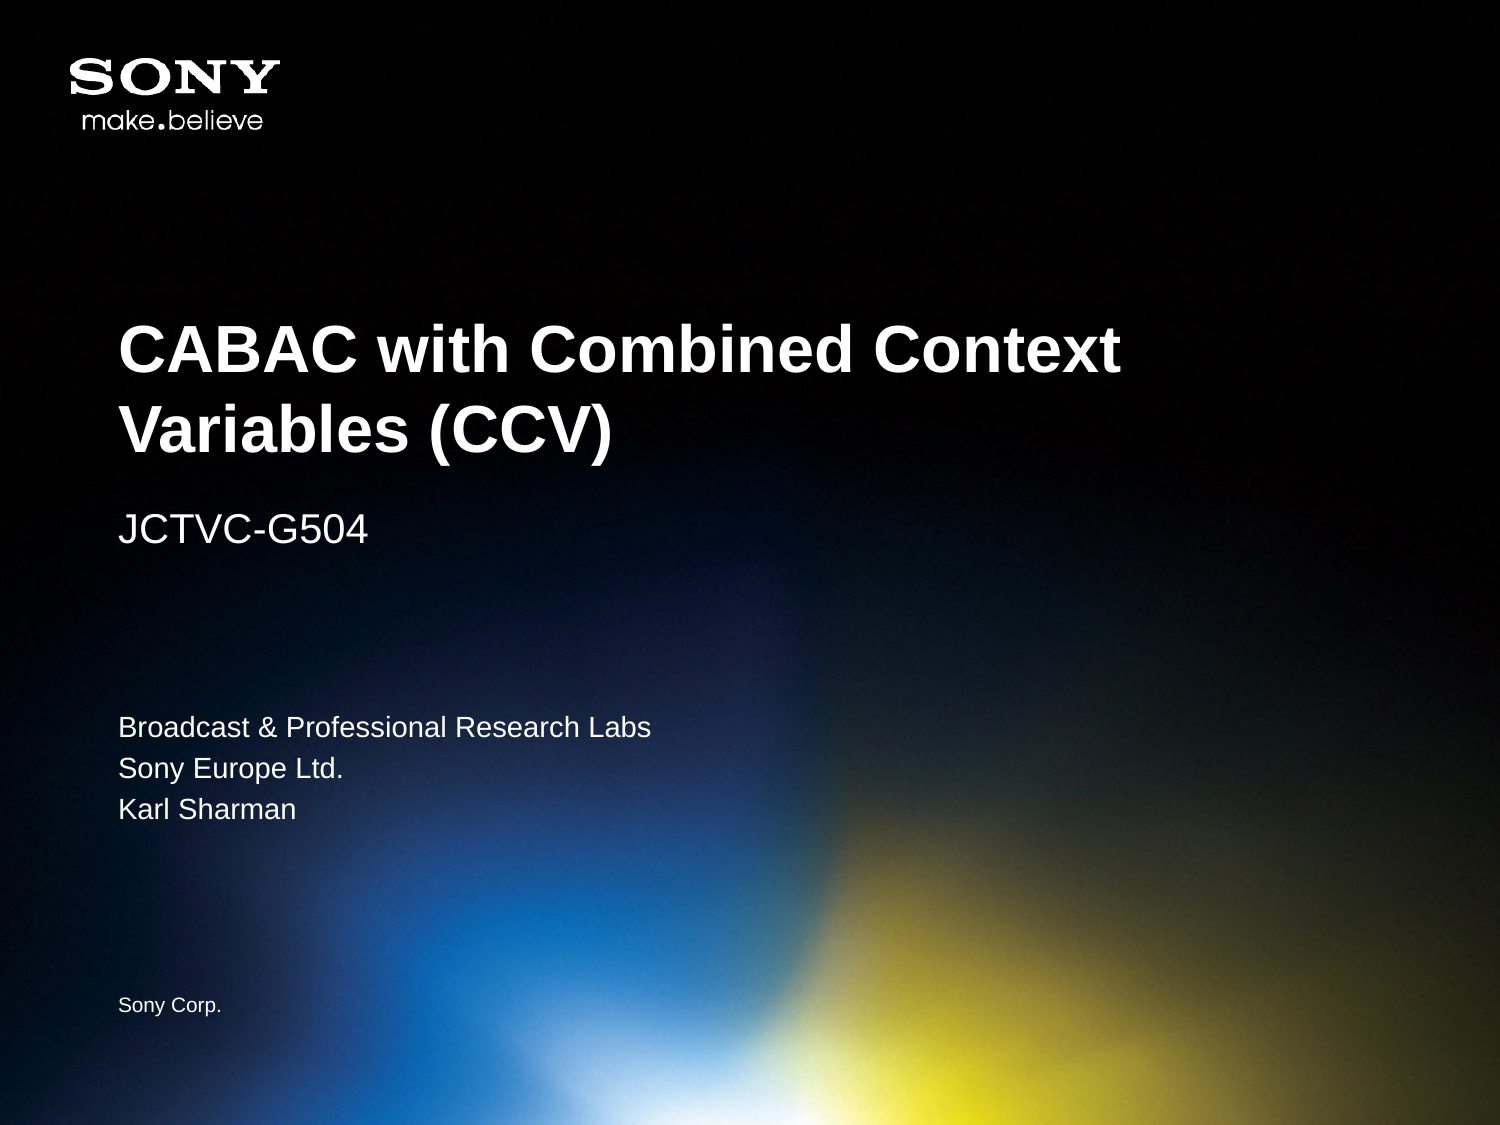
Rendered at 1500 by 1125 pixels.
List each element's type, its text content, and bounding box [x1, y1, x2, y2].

subtitle JCTVC-G504 [118, 501, 1382, 573]
picture [0, 0, 1500, 1125]
list Sony Corp. [118, 992, 1382, 1052]
list Broadcast & Professional Research Labs Sony Europe Ltd. Karl Sharman [118, 708, 1382, 868]
title CABAC with Combined Context Variables (CCV) [118, 314, 1382, 467]
